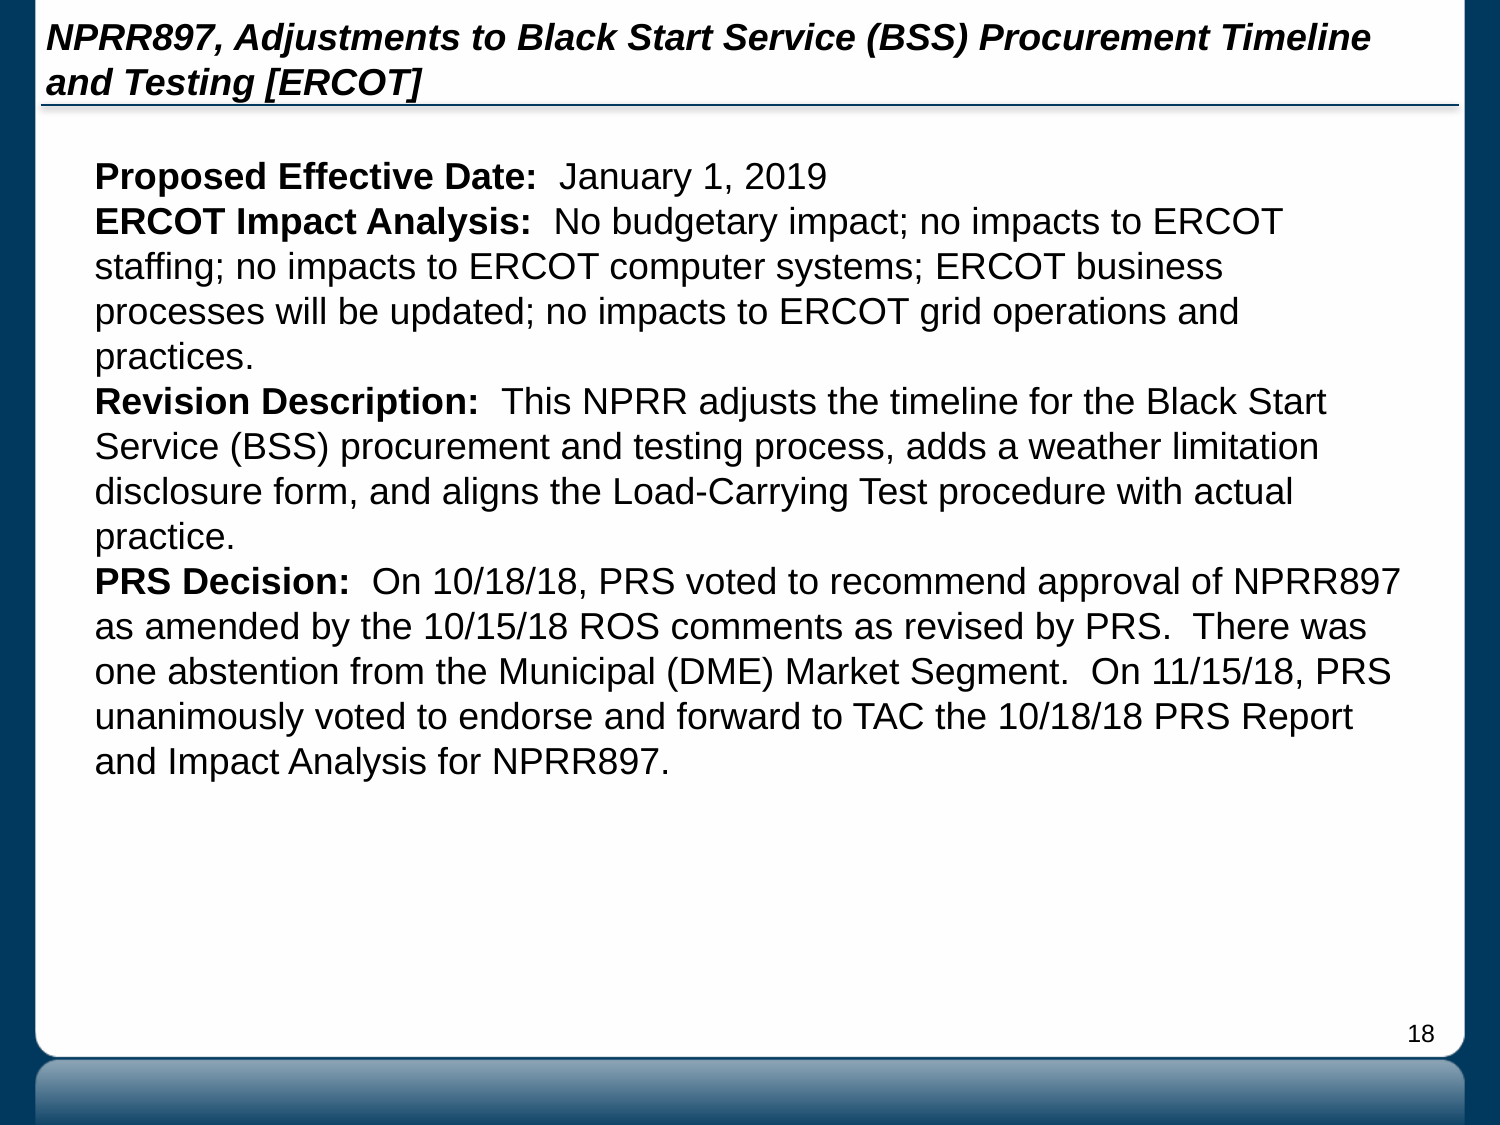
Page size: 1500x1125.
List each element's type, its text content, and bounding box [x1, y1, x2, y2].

text_box Proposed Effective Date: January 1, 2019 ERCOT Impact Analysis: No budgetary impact; no impacts to ERCOT staffing; no impacts to ERCOT computer systems; ERCOT business processes will be updated; no impacts to ERCOT grid operations and practices. Revision Description: This NPRR adjusts the timeline for the Black Start Service (BSS) procurement and testing process, adds a weather limitation disclosure form, and aligns the Load-Carrying Test procedure with actual practice. PRS Decision: On 10/18/18, PRS voted to recommend approval of NPRR897 as amended by the 10/15/18 ROS comments as revised by PRS. There was one abstention from the Municipal (DME) Market Segment. On 11/15/18, PRS unanimously voted to endorse and forward to TAC the 10/18/18 PRS Report and Impact Analysis for NPRR897. [79, 144, 1419, 789]
picture [35, 0, 1465, 1125]
title NPRR897, Adjustments to Black Start Service (BSS) Procurement Timeline and Testing [ERCOT] [31, 20, 1464, 97]
